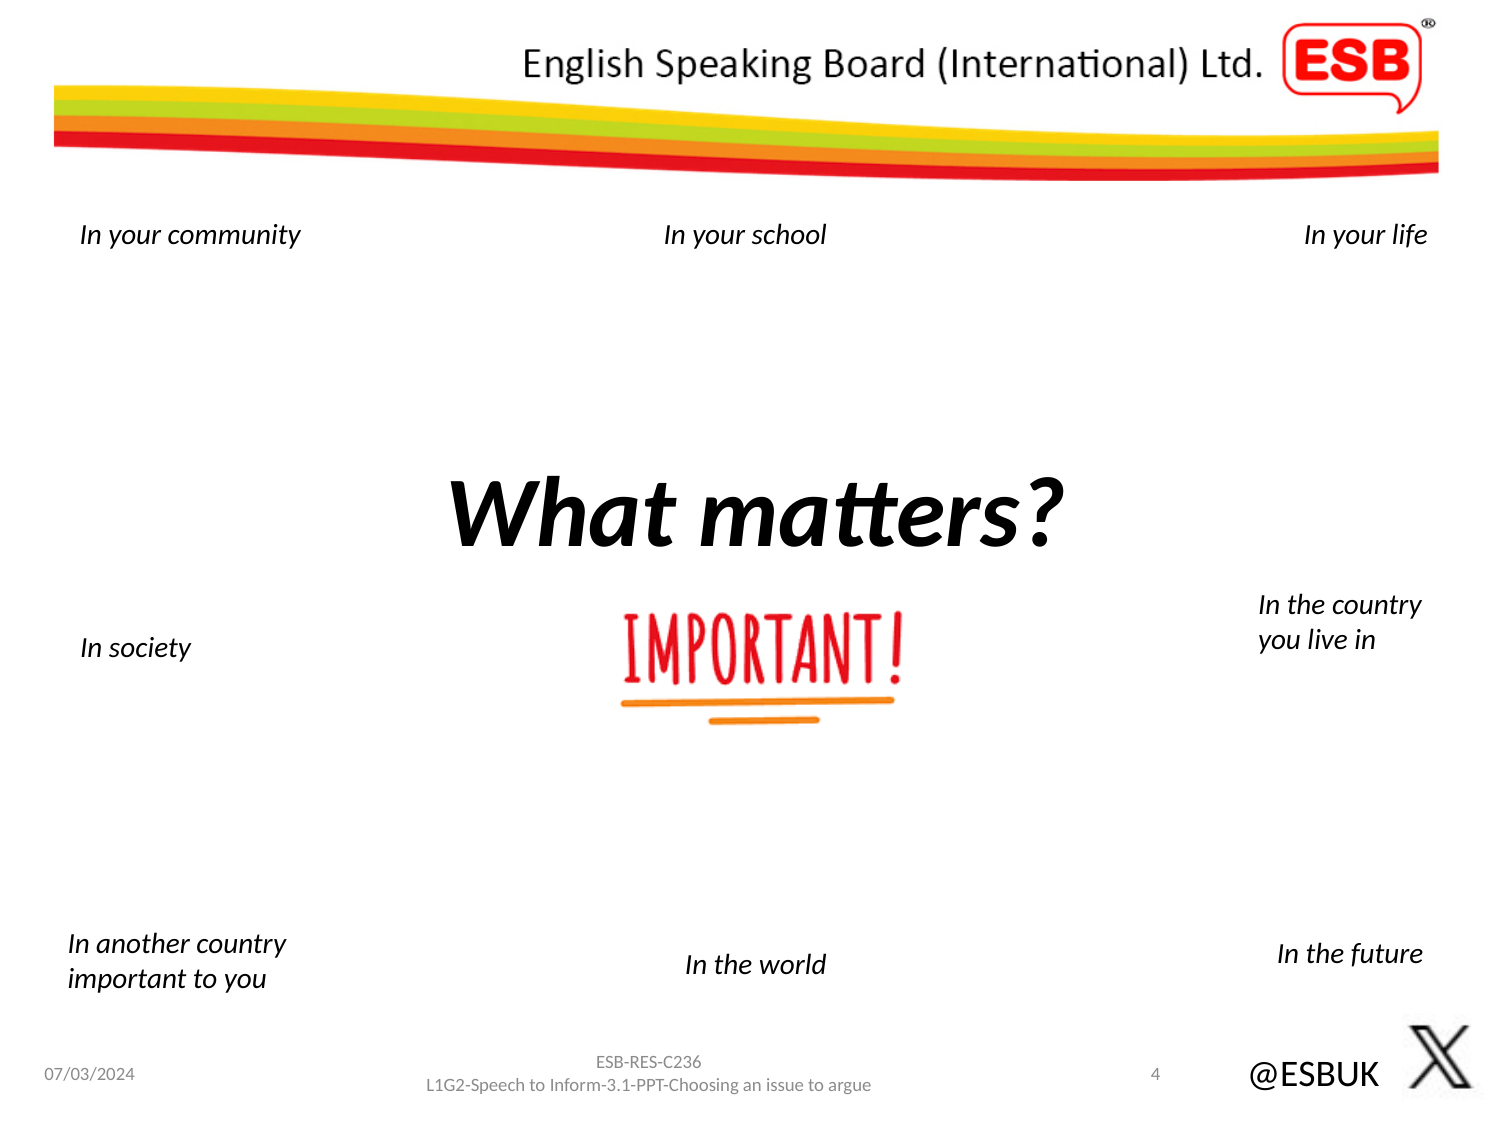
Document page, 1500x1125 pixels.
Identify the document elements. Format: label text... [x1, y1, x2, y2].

text_box In the future [1048, 926, 1439, 977]
text_box In society [65, 620, 456, 671]
picture [0, 0, 1500, 189]
footer ESB-RES-C236 L1G2-Speech to Inform-3.1-PPT-Choosing an issue to argue [395, 1042, 902, 1103]
slide_number 4 [930, 1042, 1176, 1103]
picture [608, 586, 932, 752]
picture [1402, 1013, 1484, 1102]
text_box In your life [1052, 208, 1443, 258]
text_box What matters? [64, 439, 1447, 574]
text_box In your community [64, 208, 455, 258]
text_box In your school [648, 207, 1039, 258]
text_box In another country important to you [52, 916, 344, 1002]
text_box In the country you live in [1243, 578, 1480, 663]
text_box In the world [561, 937, 951, 988]
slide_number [29, 1042, 367, 1103]
